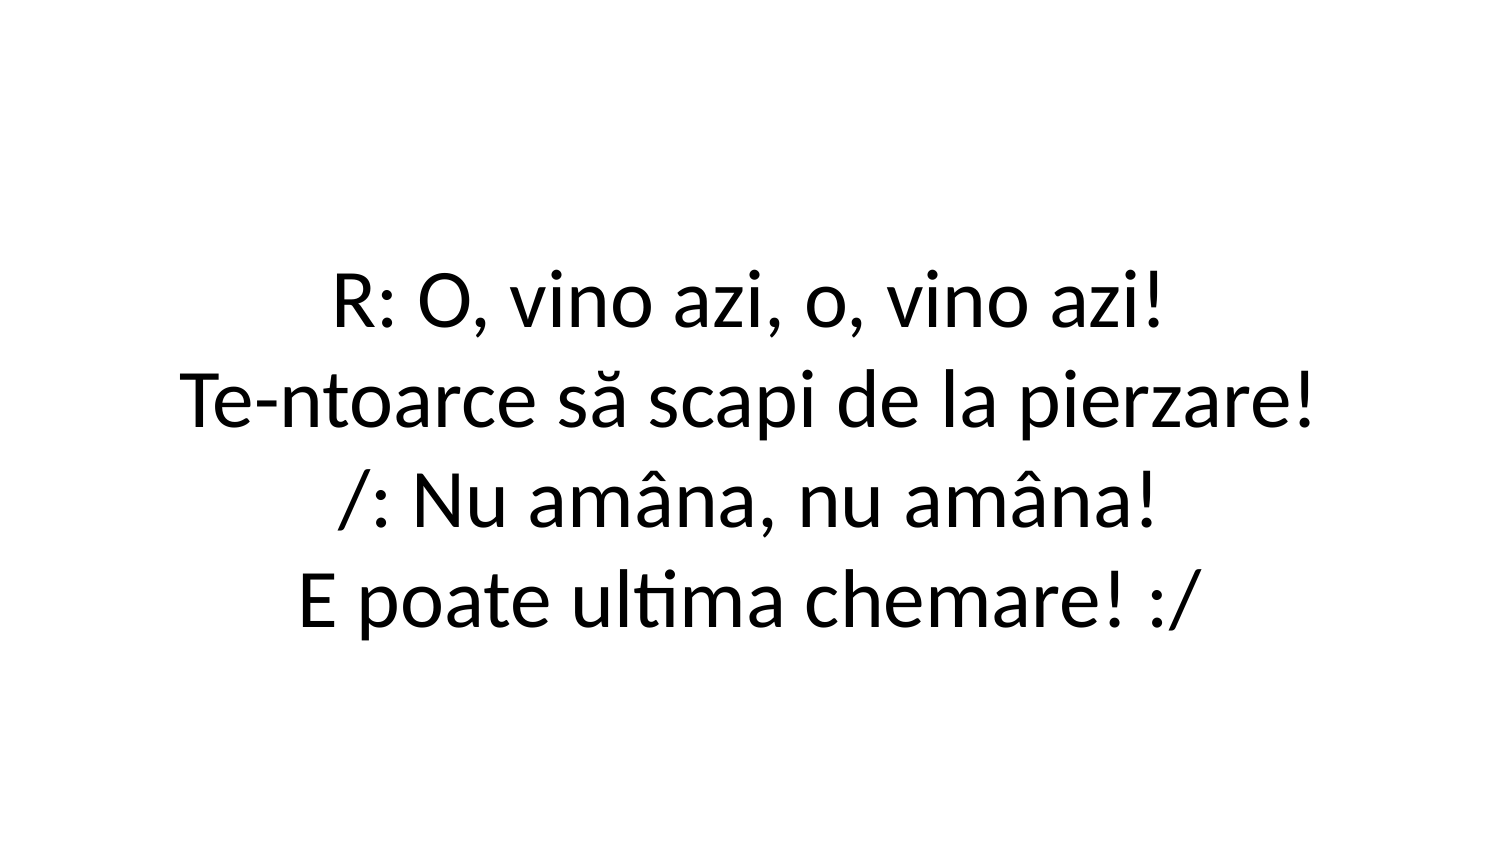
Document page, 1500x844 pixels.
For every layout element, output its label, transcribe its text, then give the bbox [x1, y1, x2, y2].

text_box R: O, vino azi, o, vino azi! Te-ntoarce să scapi de la pierzare! /: Nu amâna, nu amâna! E poate ultima chemare! :/ [164, 192, 1335, 652]
